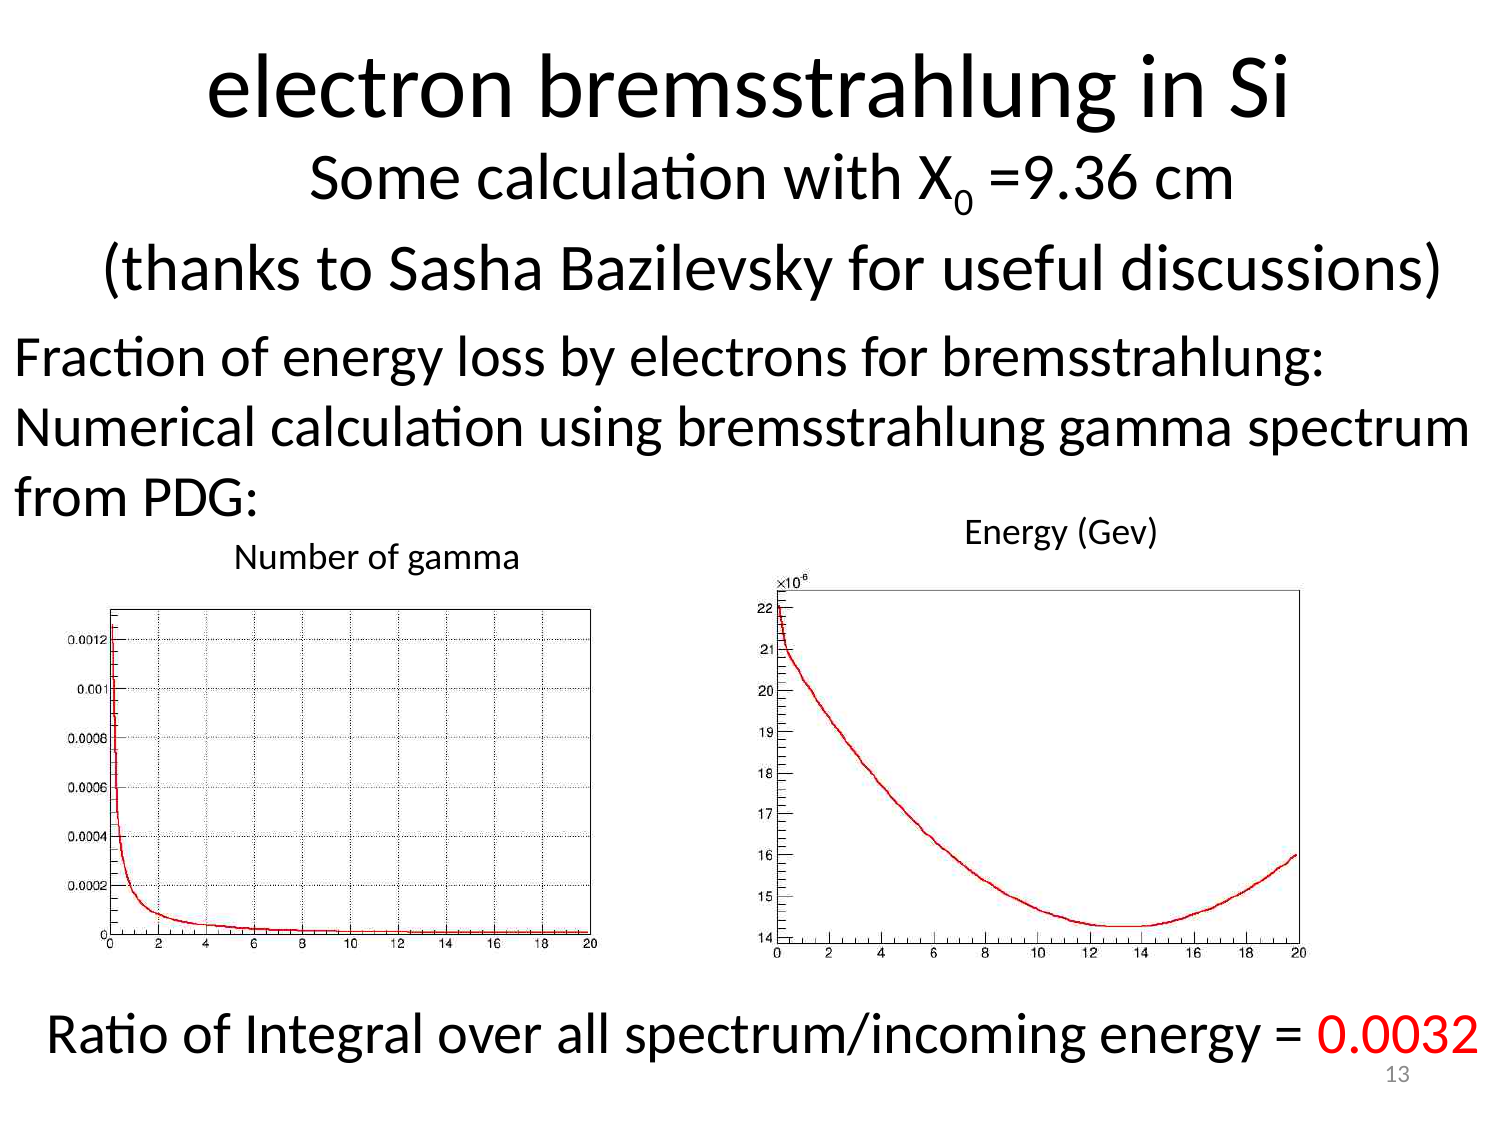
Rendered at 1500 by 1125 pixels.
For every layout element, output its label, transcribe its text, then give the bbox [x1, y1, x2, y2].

slide_number 13 [1074, 1073, 1425, 1103]
text_box Number of gamma [219, 524, 536, 567]
picture [712, 545, 1365, 988]
text_box Fraction of energy loss by electrons for bremsstrahlung: Numerical calculation using bremsstrahlung gamma spectrum from PDG: [0, 310, 1500, 535]
title electron bremsstrahlung in Si [75, 0, 1425, 175]
text_box Energy (Gev) [949, 499, 1174, 544]
picture [50, 568, 651, 976]
text_box Ratio of Integral over all spectrum/incoming energy = 0.0032 [32, 987, 1495, 1073]
text_box Some calculation with X0 =9.36 cm (thanks to Sasha Bazilevsky for useful discussions) [86, 125, 1459, 310]
